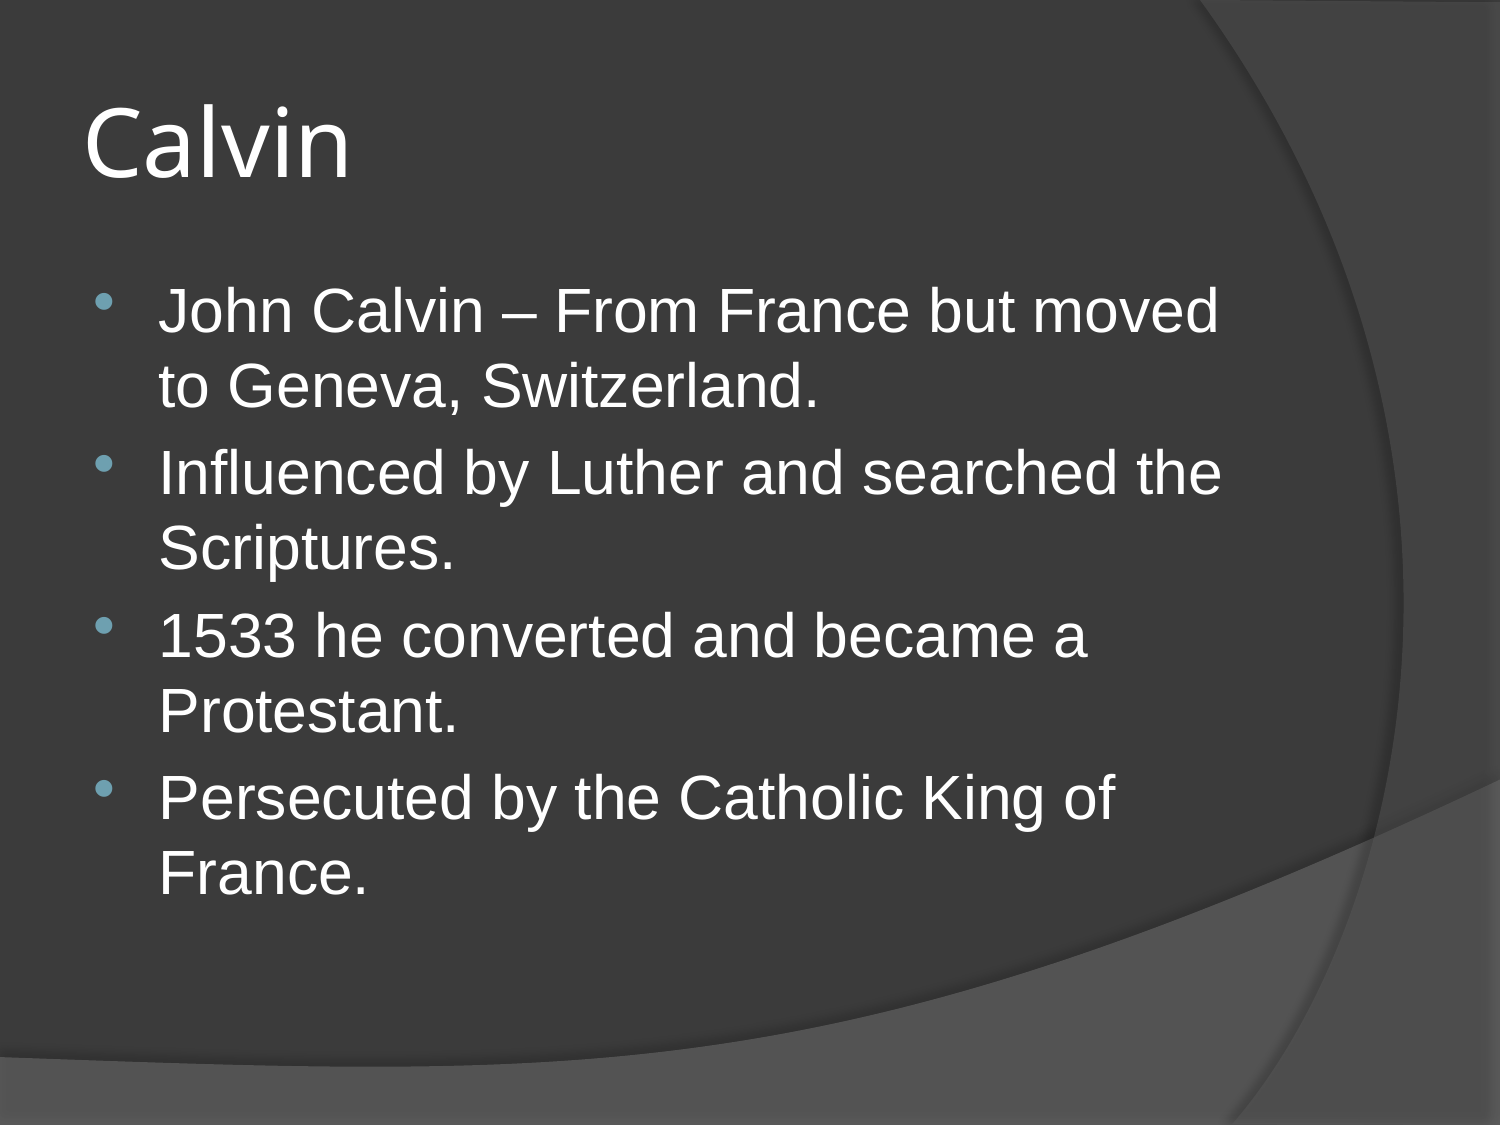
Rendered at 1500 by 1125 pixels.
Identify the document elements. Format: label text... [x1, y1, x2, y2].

title Calvin [75, 45, 1300, 233]
list John Calvin – From France but moved to Geneva, Switzerland. Influenced by Luther and searched the Scriptures. 1533 he converted and became a Protestant. Persecuted by the Catholic King of France. [75, 262, 1300, 1005]
